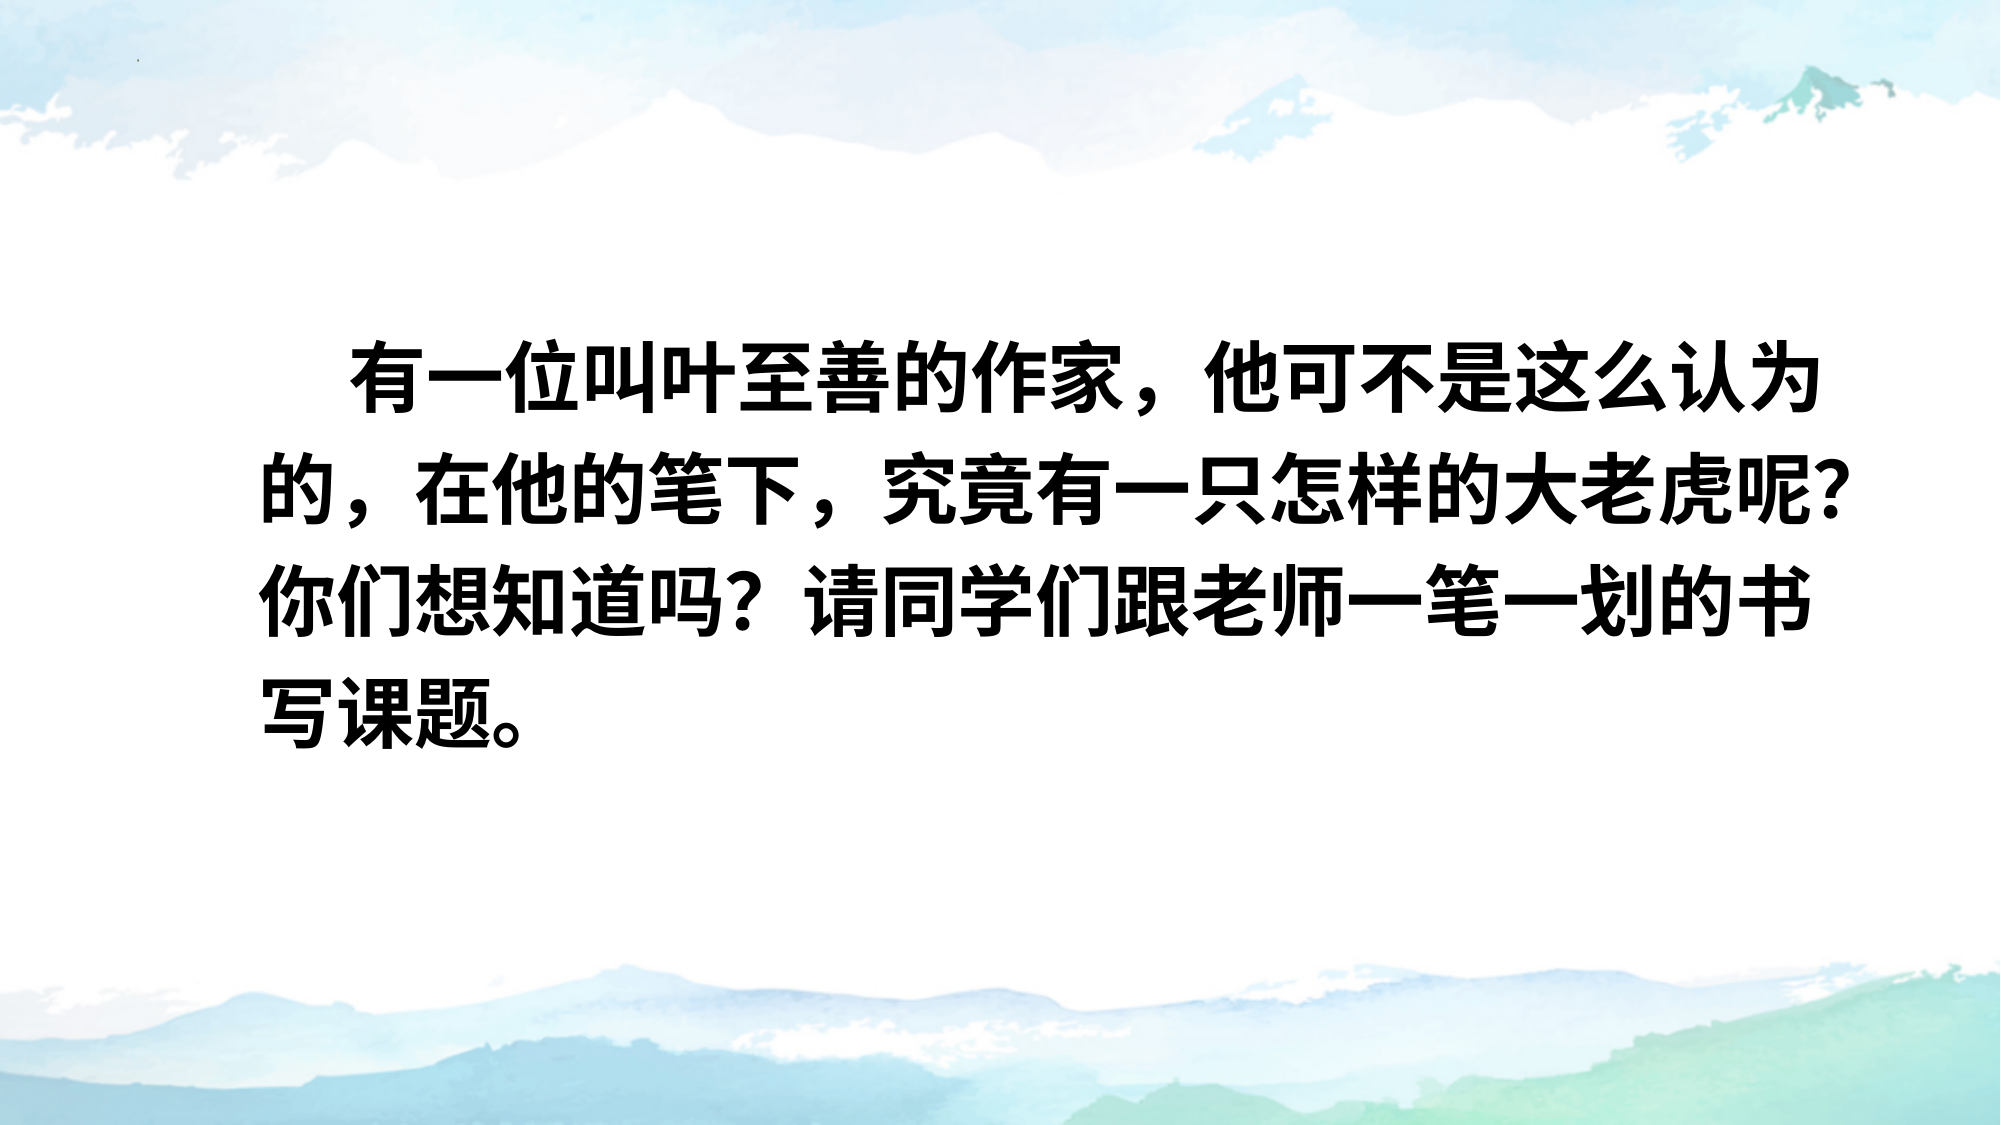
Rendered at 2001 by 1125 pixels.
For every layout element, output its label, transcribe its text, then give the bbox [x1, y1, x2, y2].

picture [0, 0, 2001, 1125]
text_box 有一位叫叶至善的作家，他可不是这么认为的，在他的笔下，究竟有一只怎样的大老虎呢？你们想知道吗？请同学们跟老师一笔一划的书写课题。 [244, 302, 1875, 766]
